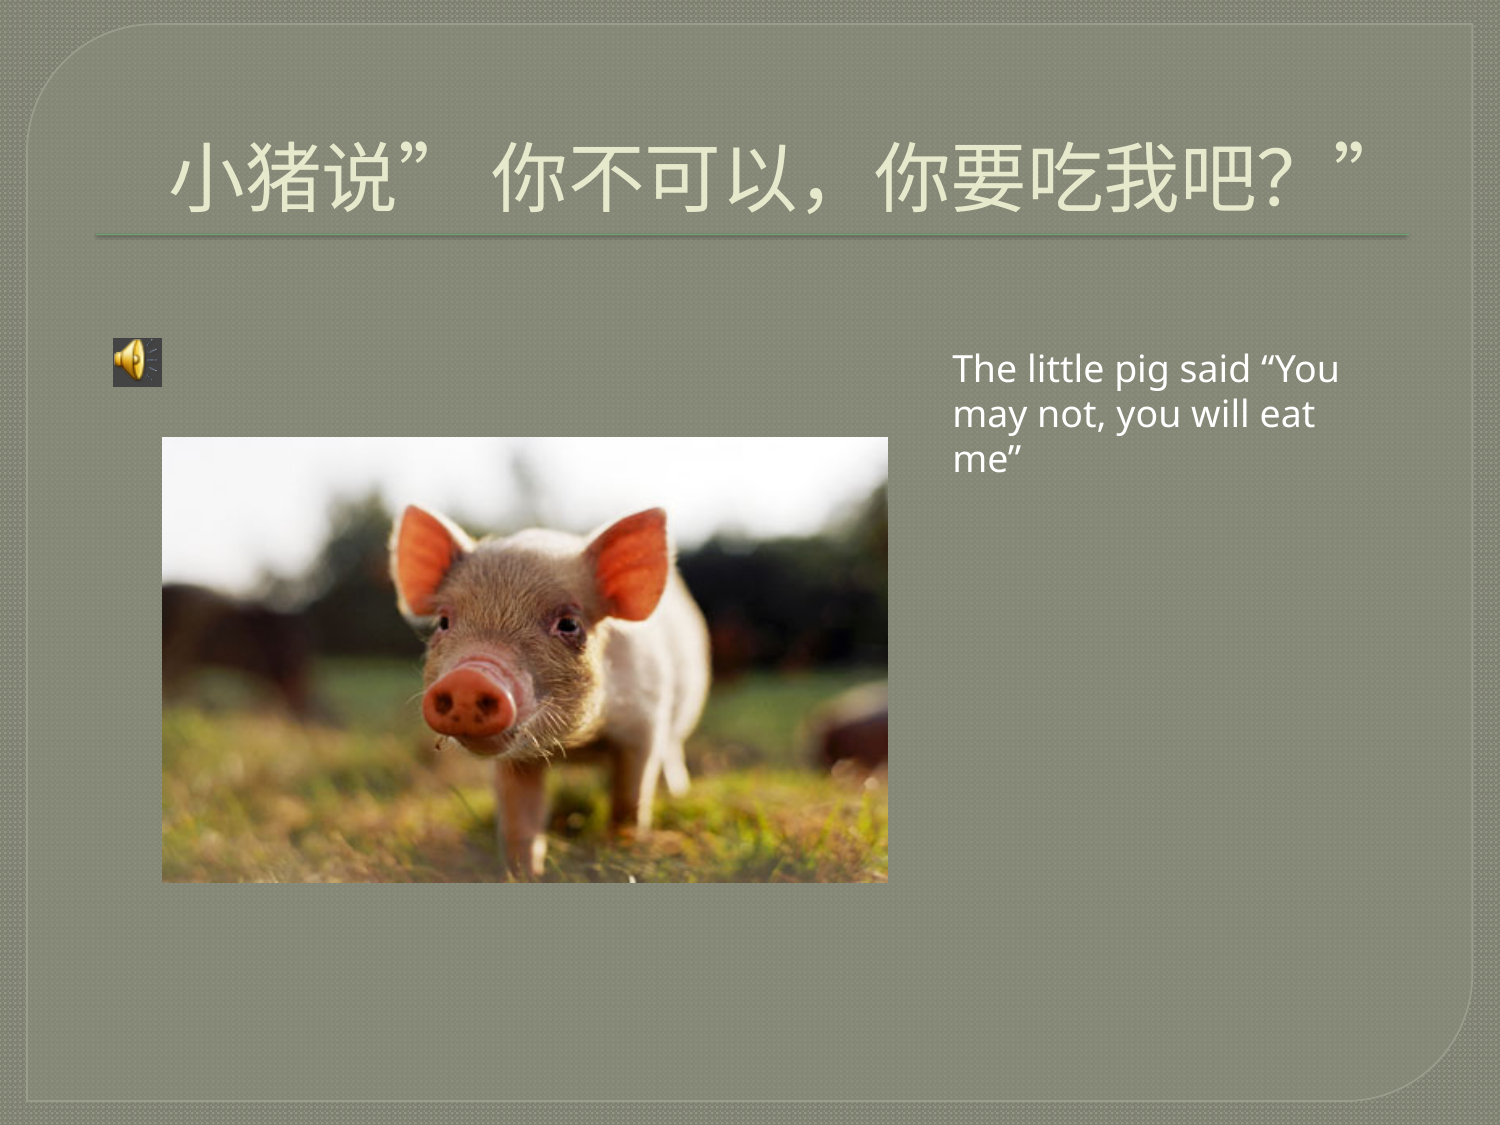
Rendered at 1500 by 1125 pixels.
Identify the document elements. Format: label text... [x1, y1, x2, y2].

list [162, 437, 888, 883]
text_box The little pig said “You may not, you will eat me” [937, 337, 1388, 488]
picture [112, 337, 163, 388]
title 小猪说” 你不可以，你要吃我吧？” [75, 41, 1425, 230]
